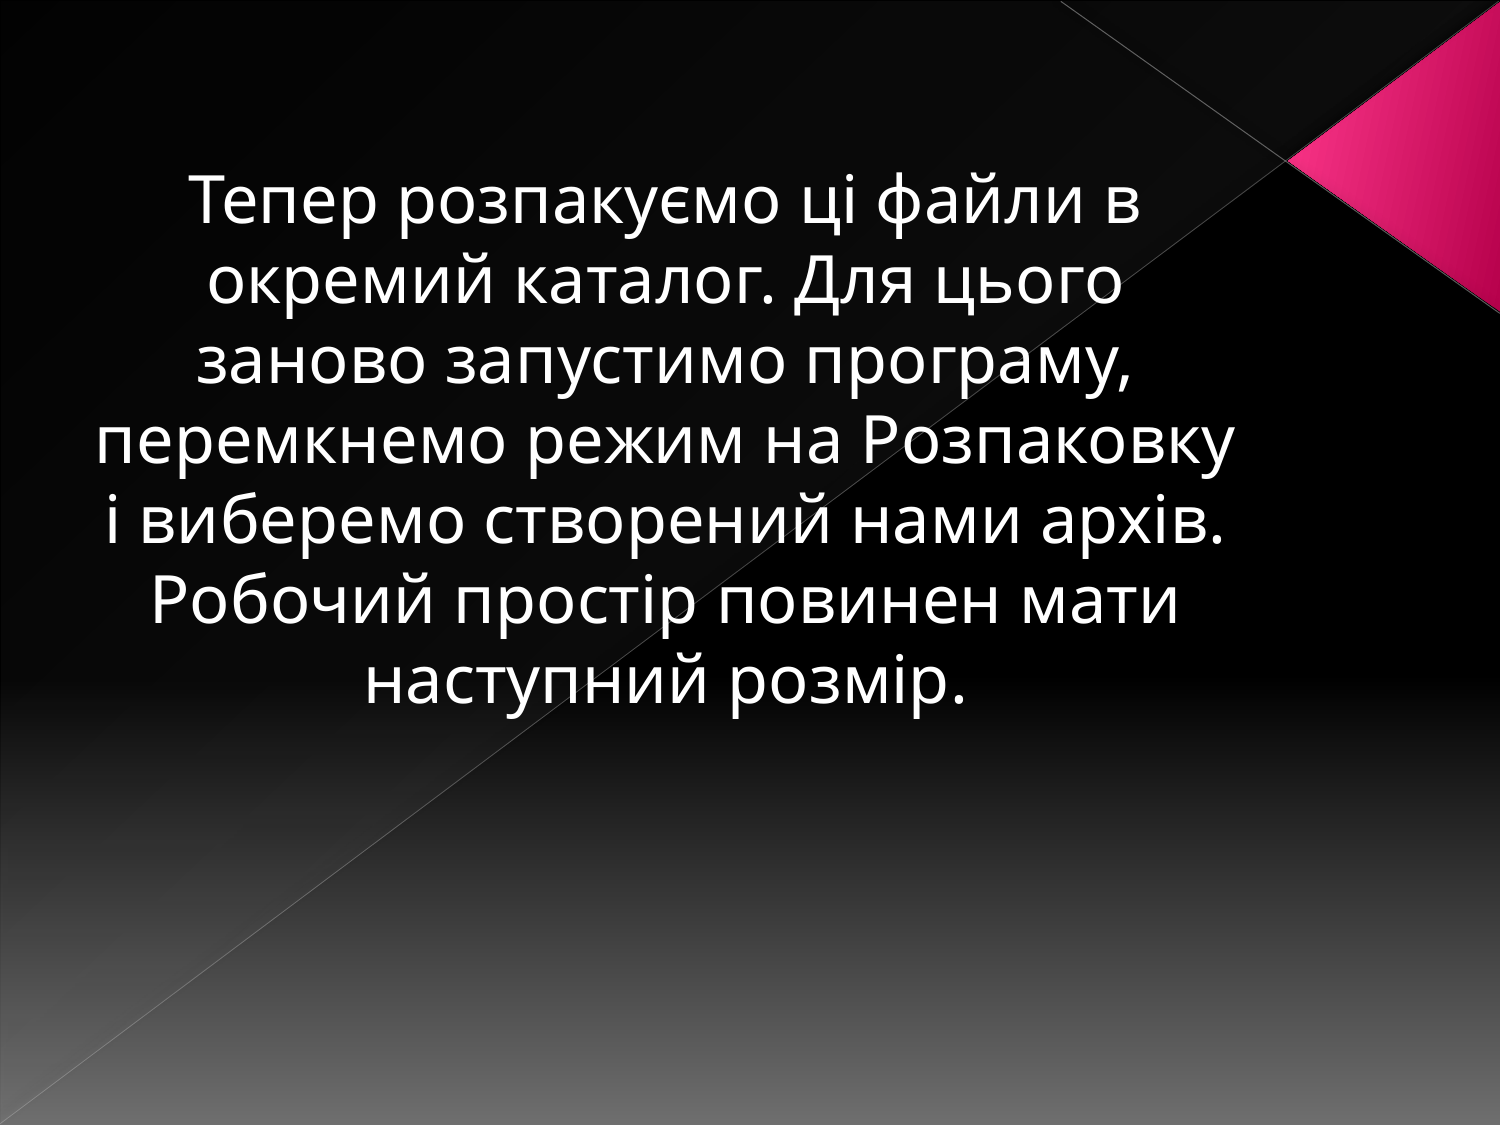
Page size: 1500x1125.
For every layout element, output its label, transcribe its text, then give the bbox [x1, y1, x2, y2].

list Тепер розпакуємо ці файли в окремий каталог. Для цього заново запустимо програму, перемкнемо режим на Розпаковку і виберемо створений нами архів. Робочий простір повинен мати наступний розмір. [64, 149, 1258, 1024]
